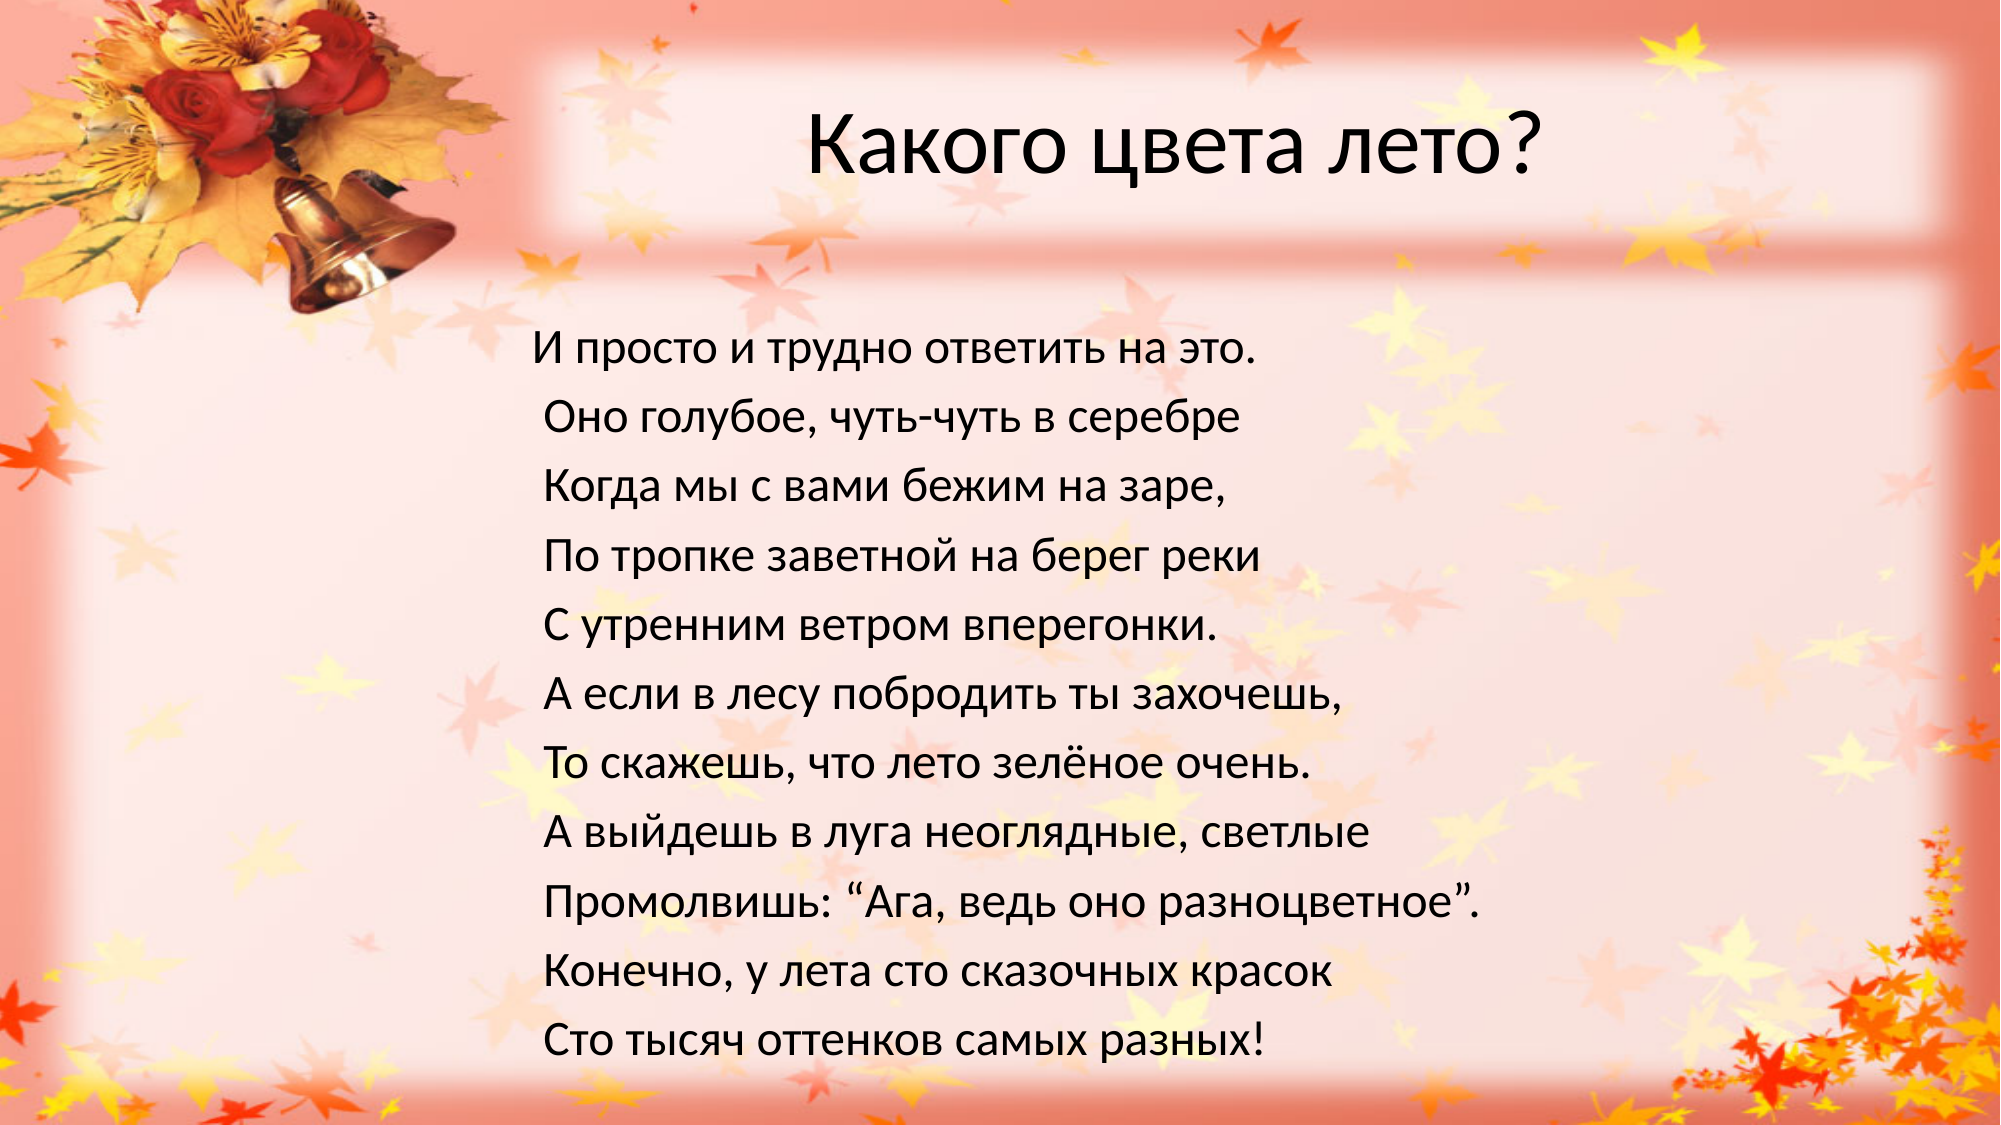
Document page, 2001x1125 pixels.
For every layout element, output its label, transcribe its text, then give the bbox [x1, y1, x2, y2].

picture [0, 0, 2000, 1125]
list И просто и трудно ответить на это. Оно голубое, чуть-чуть в серебре Когда мы с вами бежим на заре, По тропке заветной на берег реки С утренним ветром вперегонки. А если в лесу побродить ты захочешь, То скажешь, что лето зелёное очень. А выйдешь в луга неоглядные, светлые Промолвишь: “Ага, ведь оно разноцветное”. Конечно, у лета сто сказочных красок Сто тысяч оттенков самых разных! [516, 306, 1651, 1081]
title Какого цвета лето? [680, 66, 1673, 209]
